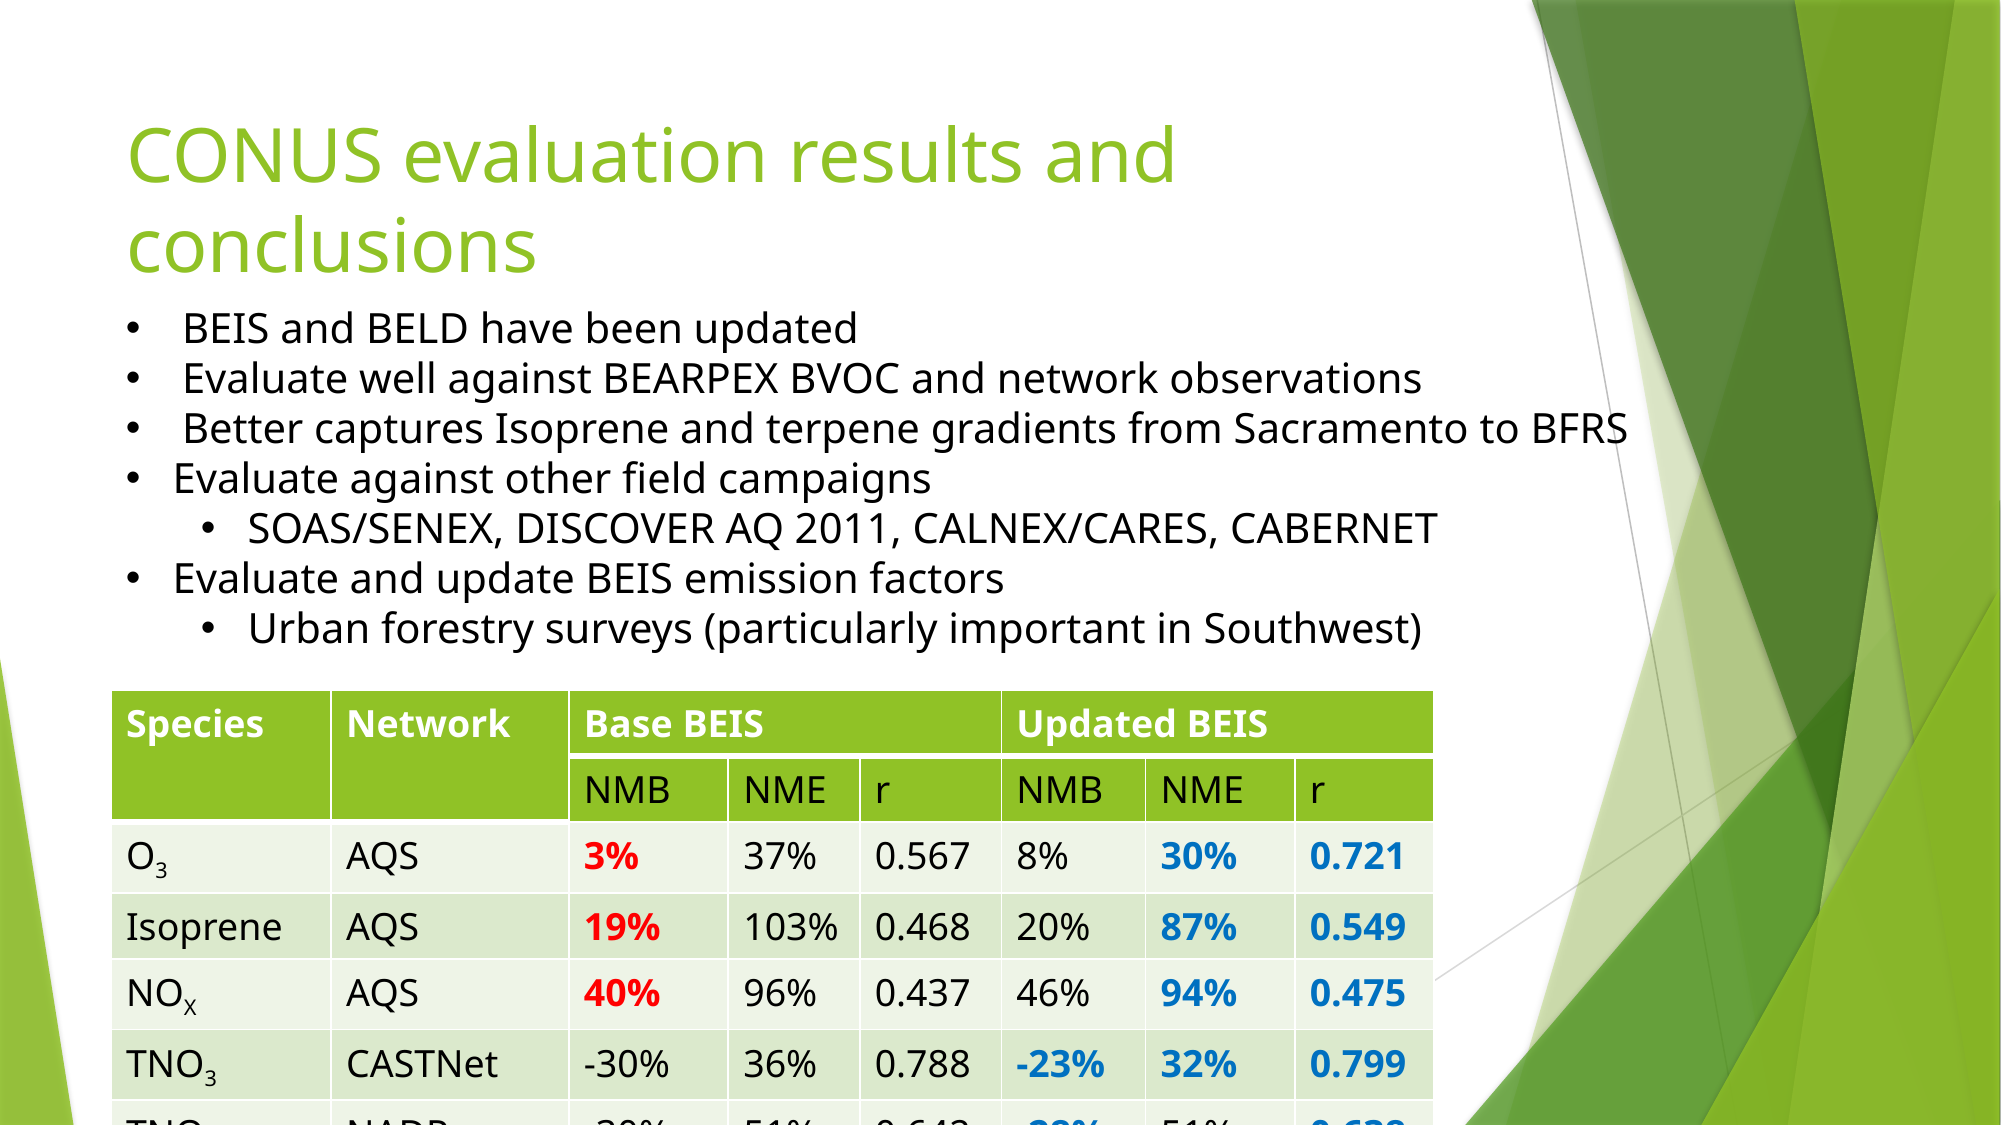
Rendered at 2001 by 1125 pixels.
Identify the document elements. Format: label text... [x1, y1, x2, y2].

table_cell r [1296, 759, 1433, 821]
table_cell 37% [729, 823, 859, 892]
table_cell 3% [570, 823, 727, 892]
table_cell 0.567 [861, 823, 1001, 892]
table_cell NME [1146, 759, 1294, 821]
table_cell -23% [1002, 1030, 1145, 1099]
table_cell 0.475 [1296, 960, 1433, 1029]
table_cell 36% [729, 1030, 859, 1099]
table_cell 87% [1146, 894, 1294, 958]
table_cell NME [729, 759, 859, 821]
table_cell AQS [332, 960, 568, 1029]
table_cell 0.788 [861, 1030, 1001, 1099]
table_cell -30% [570, 1101, 727, 1125]
table_cell NOX [112, 960, 330, 1029]
table_cell AQS [332, 825, 568, 892]
table_cell 20% [1002, 894, 1145, 958]
table_cell 46% [1002, 960, 1145, 1029]
table_cell 30% [1146, 823, 1294, 892]
table_cell 0.721 [1296, 823, 1433, 892]
table_cell 0.799 [1296, 1030, 1433, 1099]
table_cell NMB [570, 759, 727, 821]
table_cell TNO3 [112, 1030, 330, 1099]
table_cell 40% [570, 960, 727, 1029]
table_cell -30% [570, 1030, 727, 1099]
table_cell 19% [570, 894, 727, 958]
table_cell 8% [1002, 823, 1145, 892]
table_cell 32% [1146, 1030, 1294, 1099]
table_cell 51% [729, 1101, 859, 1125]
table_header Network [332, 691, 568, 819]
table_cell r [861, 759, 1001, 821]
table_cell NADP [332, 1101, 568, 1125]
table_cell O3 [112, 825, 330, 892]
table_cell Isoprene [112, 894, 330, 958]
title CONUS evaluation results and conclusions [111, 99, 1522, 294]
table_cell 94% [1146, 960, 1294, 1029]
table_cell CASTNet [332, 1030, 568, 1099]
table_cell 0.468 [861, 894, 1001, 958]
table_cell 0.638 [1296, 1101, 1433, 1125]
table_cell 0.437 [861, 960, 1001, 1029]
table_cell 96% [729, 960, 859, 1029]
table_cell 103% [729, 894, 859, 958]
table_cell -28% [1002, 1101, 1145, 1125]
table_cell AQS [332, 894, 568, 958]
table_cell TNO3 [112, 1101, 330, 1125]
table_header Base BEIS [570, 691, 1001, 753]
table_header Species [112, 691, 330, 819]
table_cell 0.642 [861, 1101, 1001, 1125]
text_box BEIS and BELD have been updated Evaluate well against BEARPEX BVOC and network observations Better captures Isoprene and terpene gradients from Sacramento to BFRS Evaluate against other field campaigns SOAS/SENEX, DISCOVER AQ 2011, CALNEX/CARES, CABERNET Evaluate and update BEIS emission factors Urban forestry surveys (particularly important in Southwest) [111, 294, 1712, 660]
table_cell 51% [1146, 1101, 1294, 1125]
table_cell 0.549 [1296, 894, 1433, 958]
table_cell NMB [1002, 759, 1145, 821]
table_header Updated BEIS [1002, 691, 1433, 753]
